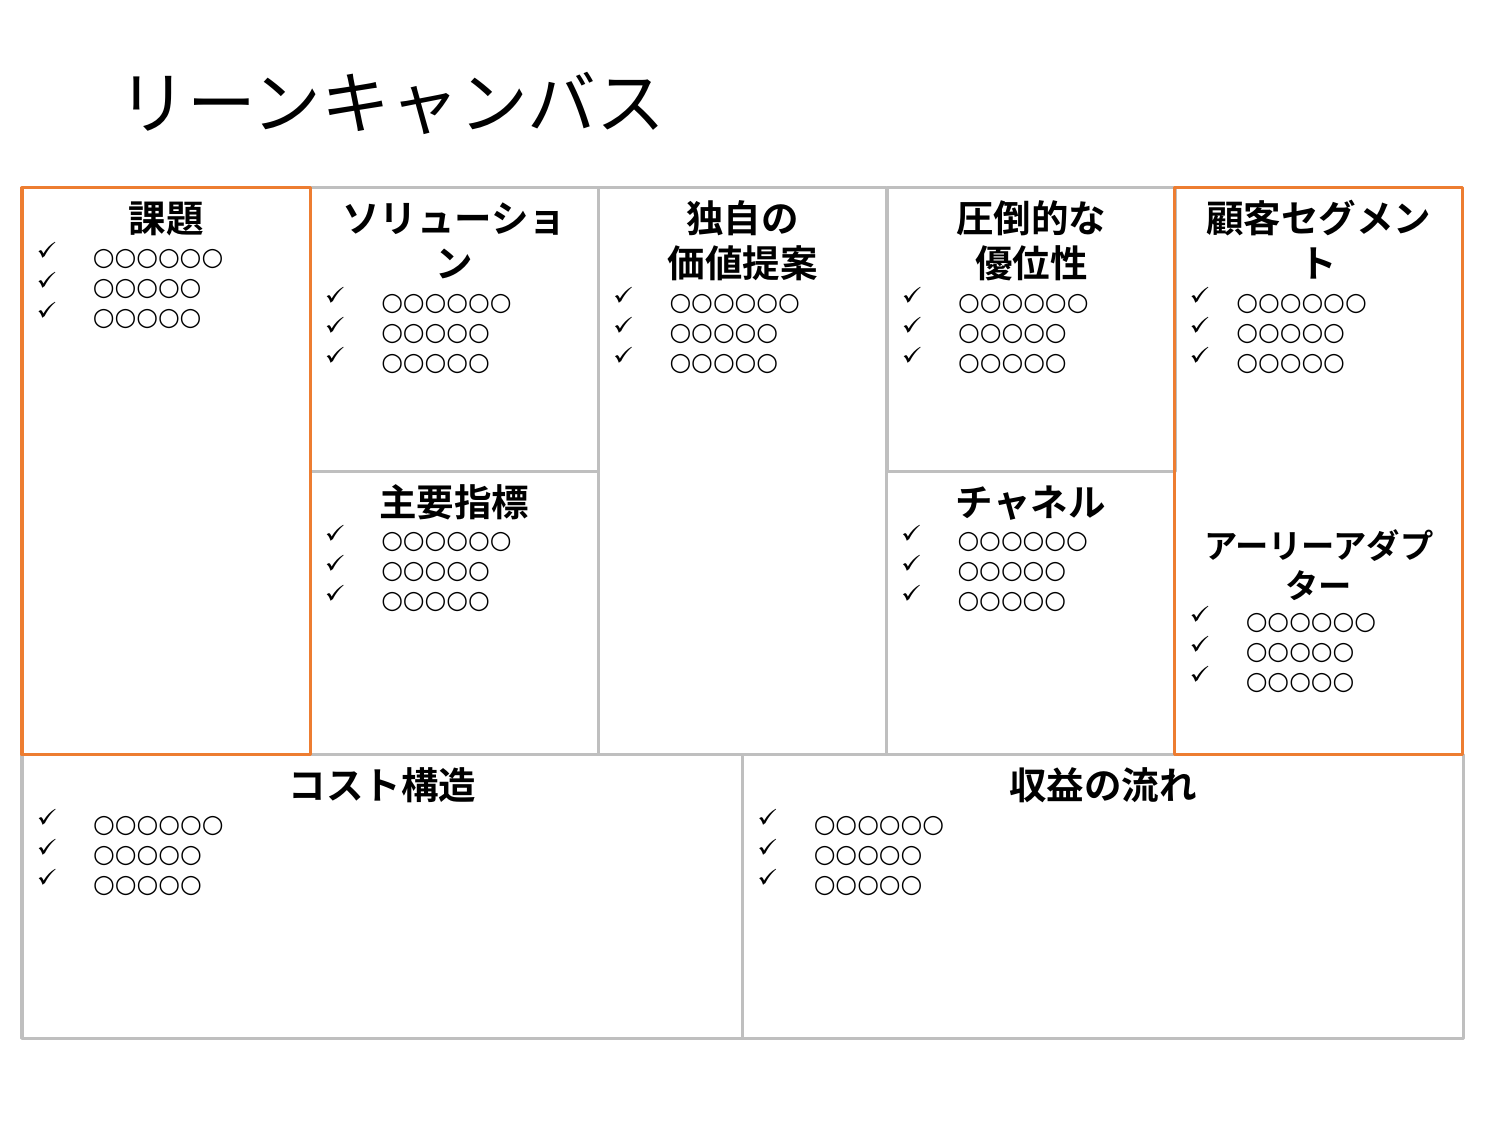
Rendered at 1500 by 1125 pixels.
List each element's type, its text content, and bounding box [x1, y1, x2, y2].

text_box 独自の 価値提案 ○○○○○○ ○○○○○ ○○○○○ [598, 187, 887, 755]
title リーンキャンバス [103, 60, 1398, 152]
text_box チャネル ○○○○○○ ○○○○○ ○○○○○ [886, 471, 1174, 755]
text_box 収益の流れ ○○○○○○ ○○○○○ ○○○○○ [742, 754, 1464, 1039]
text_box 課題 ○○○○○○ ○○○○○ ○○○○○ [21, 187, 311, 755]
text_box 主要指標 ○○○○○○ ○○○○○ ○○○○○ [311, 472, 598, 755]
text_box ソリューション ○○○○○○ ○○○○○ ○○○○○ [311, 187, 599, 472]
text_box 圧倒的な 優位性 ○○○○○○ ○○○○○ ○○○○○ [887, 187, 1174, 472]
text_box 顧客セグメント ○○○○○○ ○○○○○ ○○○○○ アーリーアダプター ○○○○○○ ○○○○○ ○○○○○ [1174, 187, 1463, 755]
text_box コスト構造 ○○○○○○ ○○○○○ ○○○○○ [22, 755, 742, 1039]
